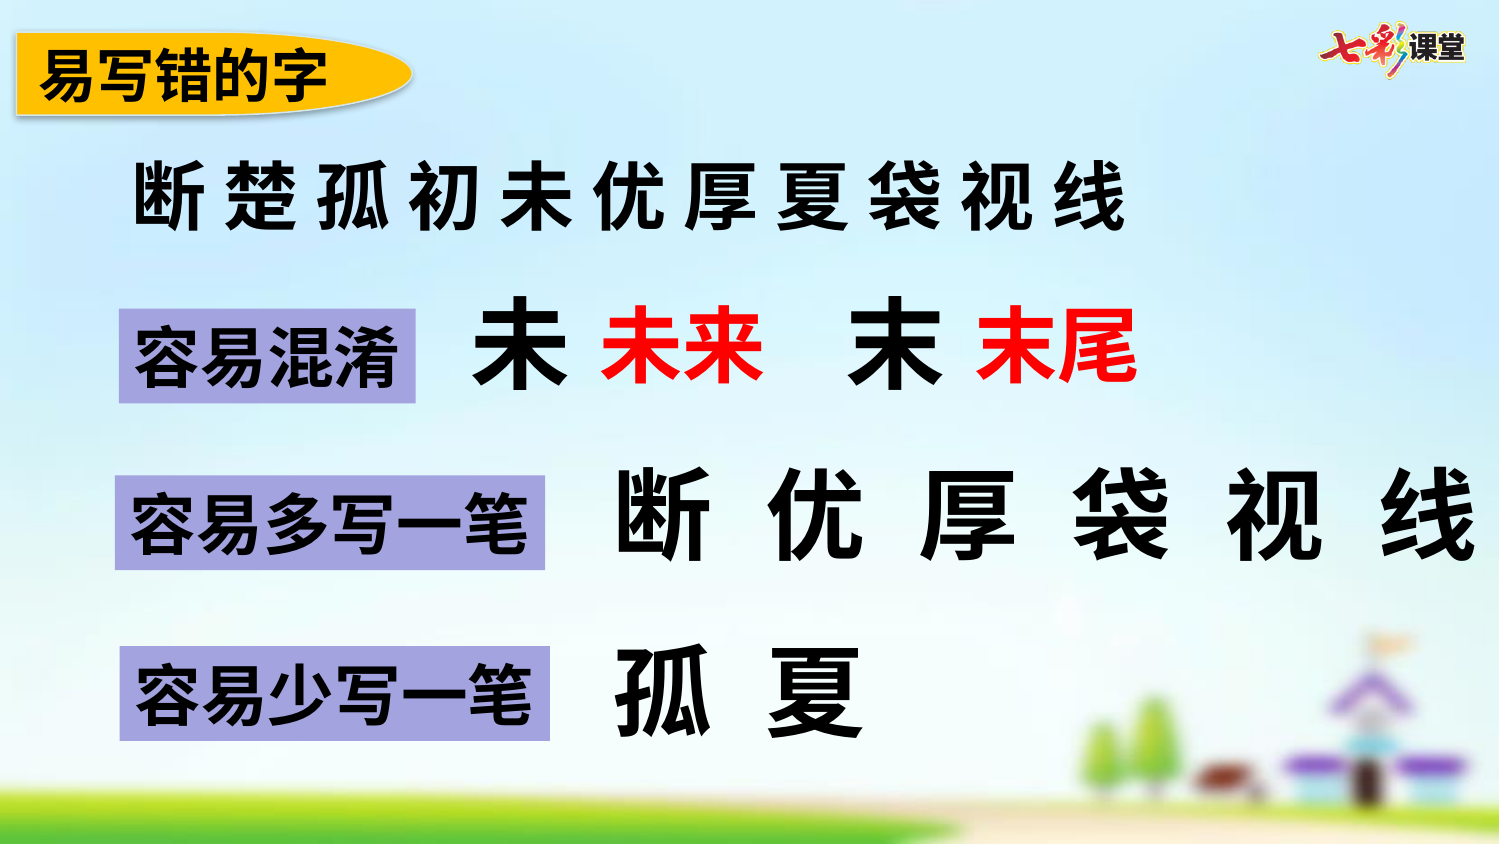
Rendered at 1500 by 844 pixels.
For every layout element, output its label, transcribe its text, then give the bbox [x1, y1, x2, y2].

text_box 厚 [903, 445, 1034, 581]
text_box 孤 [597, 622, 728, 758]
text_box 末 [830, 273, 961, 409]
text_box 容易混淆 [118, 308, 416, 404]
text_box 容易多写一笔 [114, 475, 546, 571]
text_box 线 [1362, 445, 1493, 581]
text_box 优 [750, 445, 881, 581]
text_box 容易少写一笔 [119, 646, 550, 741]
text_box 视 [1209, 445, 1340, 581]
text_box 夏 [751, 622, 881, 758]
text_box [0, 31, 413, 116]
text_box 断 [597, 445, 728, 581]
picture [0, 0, 1499, 844]
text_box 袋 [1056, 445, 1187, 581]
text_box 未来 [585, 285, 782, 401]
text_box 断 楚 孤 初 未 优 厚 夏 袋 视 线 [116, 142, 1388, 248]
text_box 末尾 [960, 285, 1157, 401]
text_box 未 [455, 273, 586, 409]
